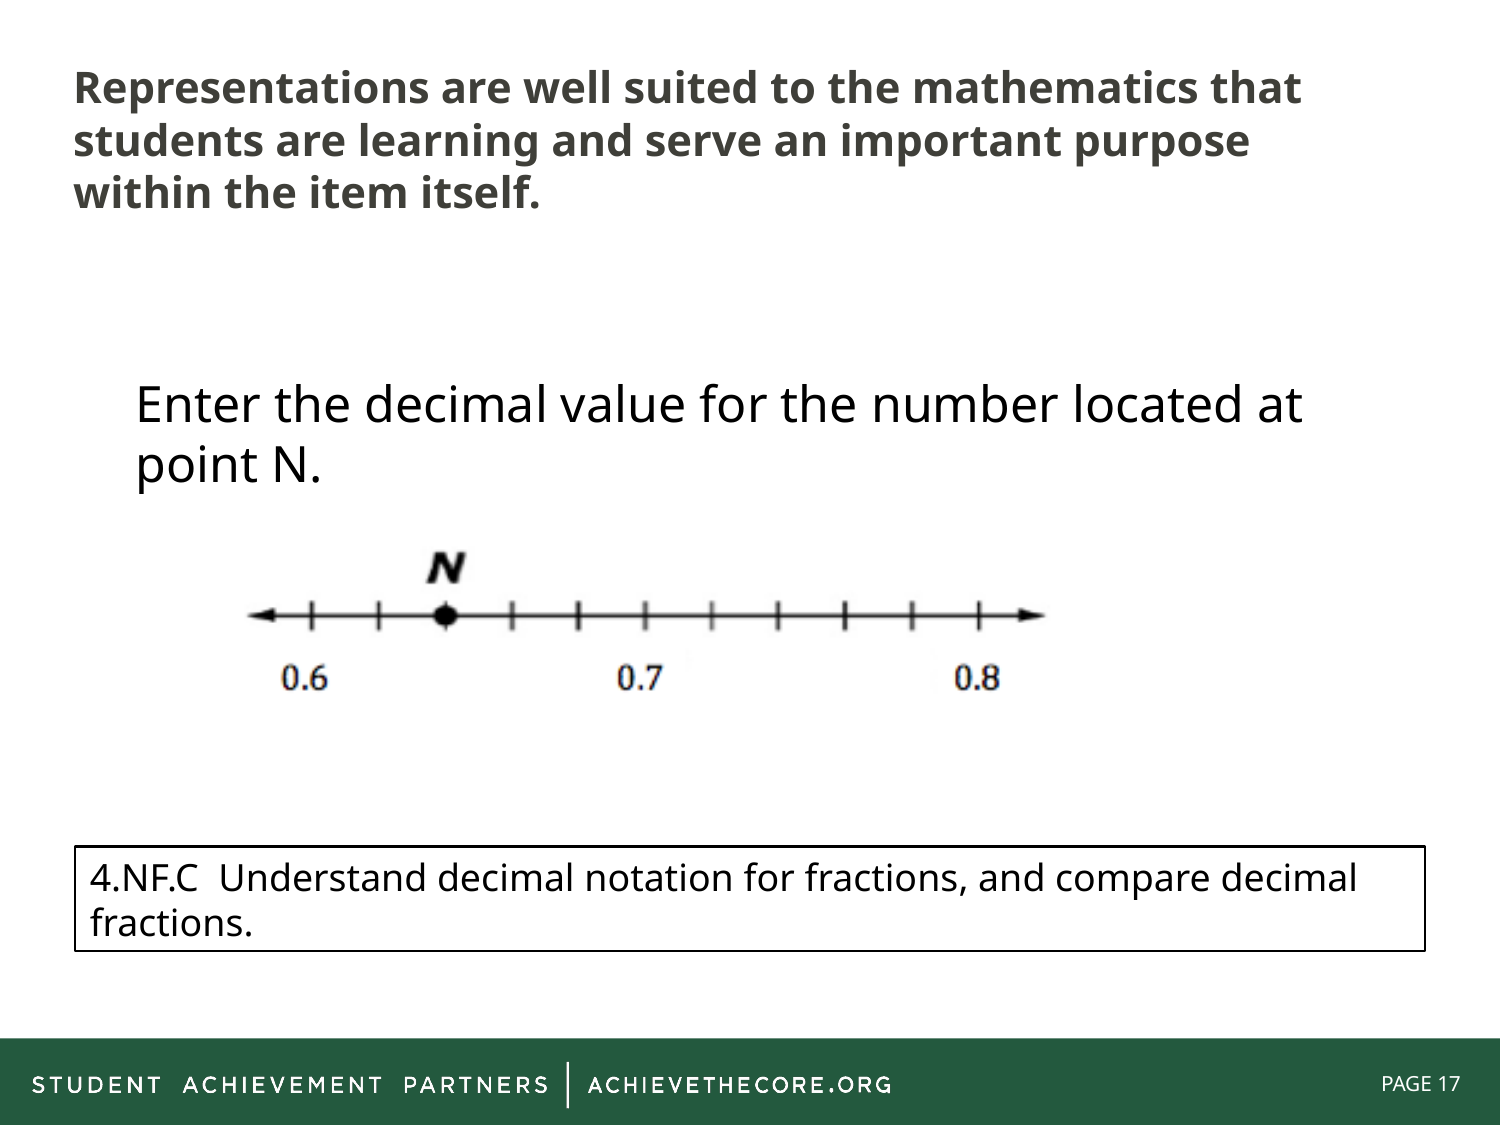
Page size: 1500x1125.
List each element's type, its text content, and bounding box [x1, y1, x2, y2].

picture [212, 519, 1072, 756]
text_box 4.NF.C Understand decimal notation for fractions, and compare decimal fractions. [74, 846, 1425, 952]
title Representations are well suited to the mathematics that students are learning and serve an important purpose within the item itself. [58, 45, 1350, 233]
picture [12, 1055, 911, 1112]
text_box Enter the decimal value for the number located at point N. [120, 365, 1353, 501]
